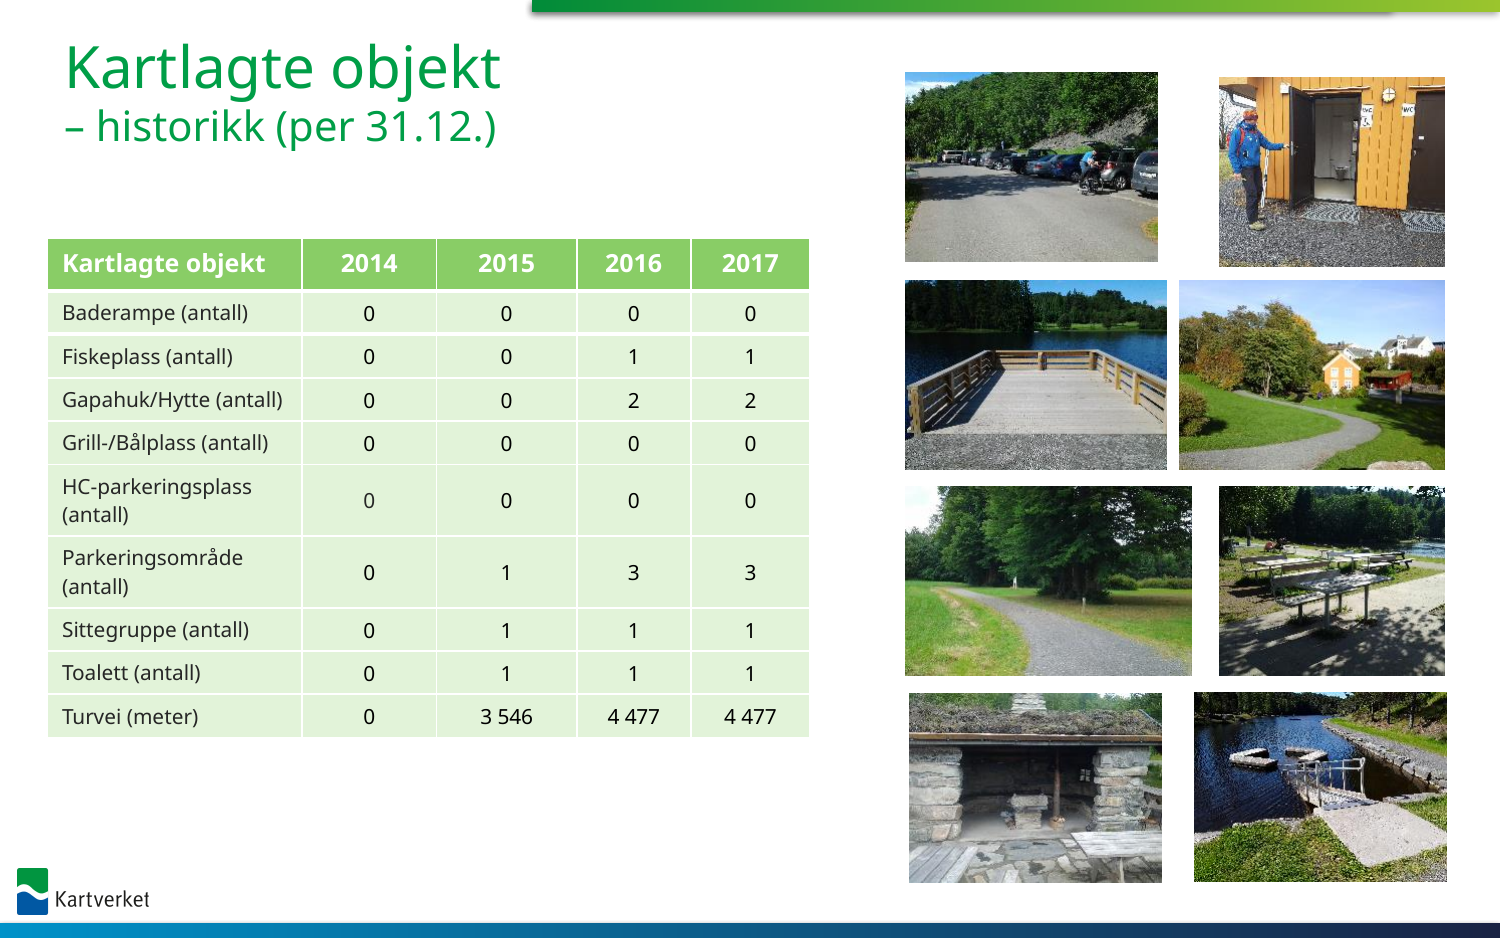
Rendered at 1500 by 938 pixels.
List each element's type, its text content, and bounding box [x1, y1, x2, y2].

table_cell 0 [303, 293, 436, 332]
table_cell 0 [303, 379, 436, 420]
table_cell 1 [437, 652, 576, 693]
table_cell 0 [578, 422, 690, 464]
table_cell 1 [692, 336, 809, 377]
table_cell 0 [437, 336, 576, 377]
table_cell 0 [303, 695, 436, 737]
table_cell 3 [578, 537, 690, 607]
table_cell 0 [578, 293, 690, 332]
table_cell 1 [578, 652, 690, 693]
table_cell 3 546 [437, 695, 576, 737]
table_cell 0 [437, 422, 576, 464]
table_cell Parkeringsområde (antall) [48, 537, 301, 607]
table_cell 0 [303, 336, 436, 377]
picture [1219, 486, 1445, 676]
table_cell 0 [437, 465, 576, 535]
table_cell 0 [692, 422, 809, 464]
text_box Kartlagte objekt – historikk (per 31.12.) [49, 14, 1431, 158]
picture [905, 486, 1193, 676]
picture [1179, 280, 1445, 470]
table_cell 0 [303, 537, 436, 607]
table_header Kartlagte objekt [48, 239, 301, 289]
table_cell 0 [303, 422, 436, 464]
table_cell 1 [578, 336, 690, 377]
table_cell 0 [303, 465, 436, 535]
table_cell 4 477 [692, 695, 809, 737]
table_cell 0 [303, 609, 436, 650]
table_cell 0 [578, 465, 690, 535]
picture [1219, 77, 1445, 267]
table_cell 0 [437, 293, 576, 332]
table_cell HC-parkeringsplass (antall) [48, 465, 301, 535]
table_cell 0 [437, 379, 576, 420]
table_cell 0 [692, 293, 809, 332]
table_cell Sittegruppe (antall) [48, 609, 301, 650]
table_cell Baderampe (antall) [48, 293, 301, 332]
table_cell 1 [578, 609, 690, 650]
table_cell Toalett (antall) [48, 652, 301, 693]
table_cell 3 [692, 537, 809, 607]
picture [905, 72, 1158, 262]
table_cell 0 [303, 652, 436, 693]
table_cell 1 [437, 609, 576, 650]
table_cell Turvei (meter) [48, 695, 301, 737]
table_cell Gapahuk/Hytte (antall) [48, 379, 301, 420]
table_cell Grill-/Bålplass (antall) [48, 422, 301, 464]
picture [909, 693, 1163, 884]
table_cell 1 [437, 537, 576, 607]
picture [1194, 692, 1448, 882]
table_cell 1 [692, 609, 809, 650]
table_header 2014 [303, 239, 436, 289]
table_cell 1 [692, 652, 809, 693]
table_cell 4 477 [578, 695, 690, 737]
table_header 2016 [578, 239, 690, 289]
table_header 2017 [692, 239, 809, 289]
table_cell Fiskeplass (antall) [48, 336, 301, 377]
table_header 2015 [437, 239, 576, 289]
table_cell 2 [578, 379, 690, 420]
table_cell 0 [692, 465, 809, 535]
table_cell 2 [692, 379, 809, 420]
picture [905, 280, 1167, 470]
